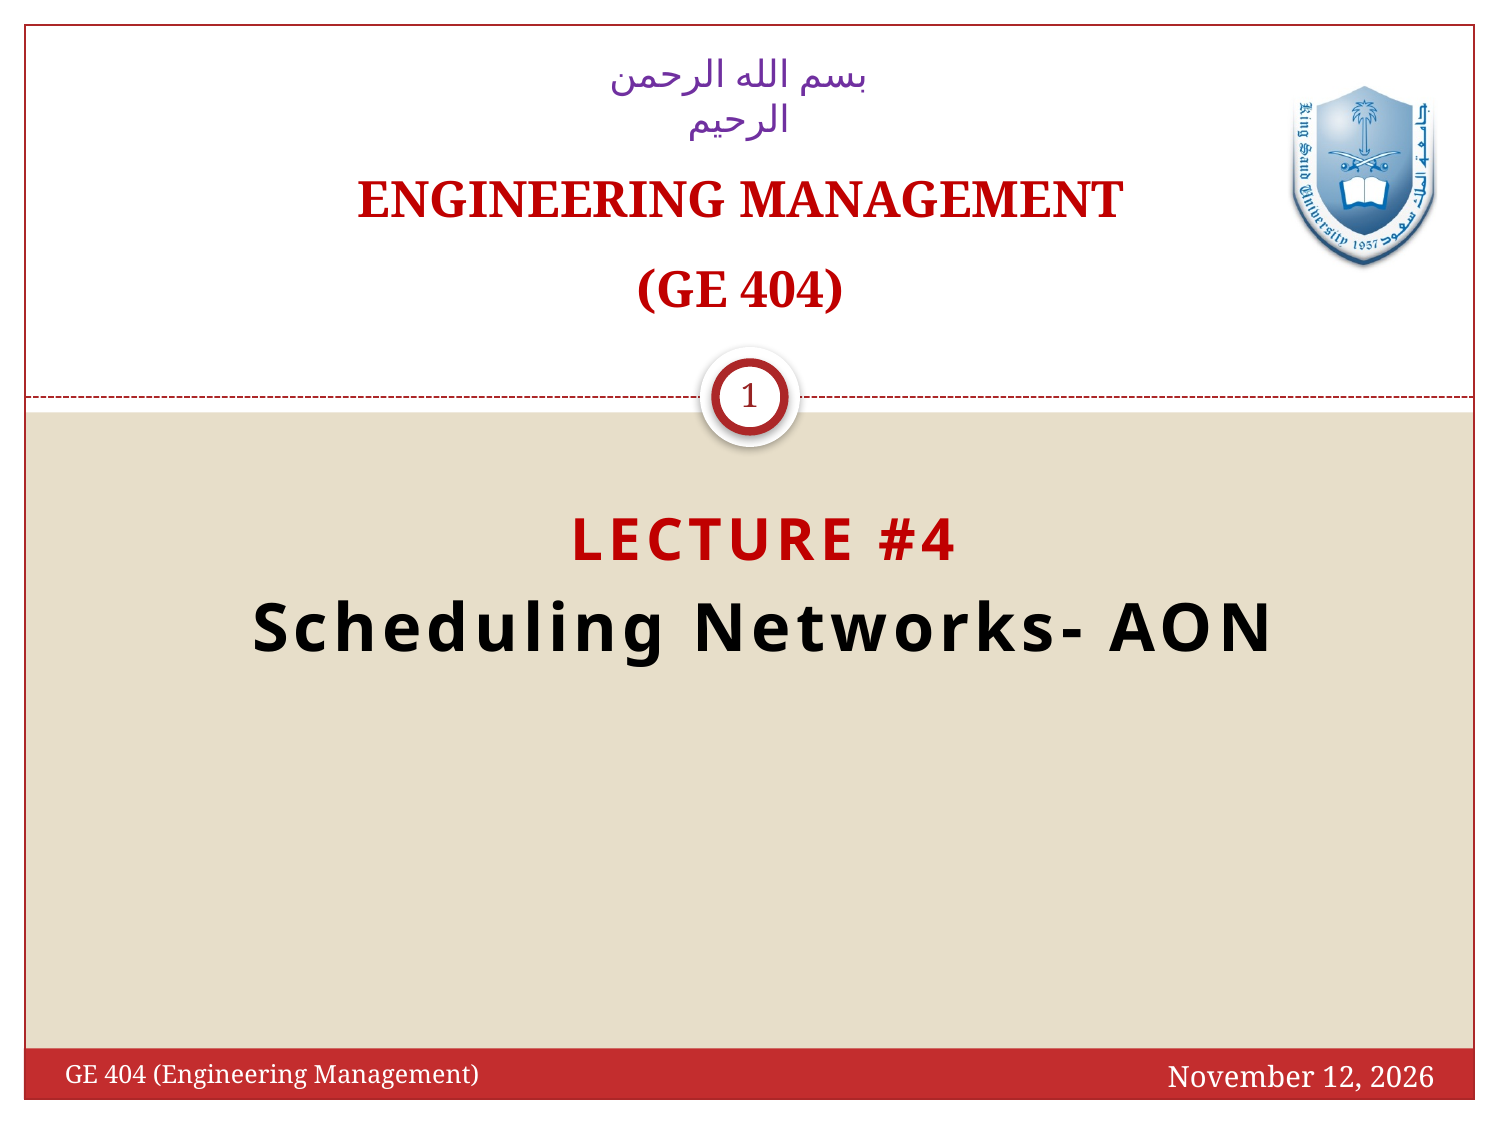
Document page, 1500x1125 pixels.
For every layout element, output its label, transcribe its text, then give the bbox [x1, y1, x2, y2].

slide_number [950, 1050, 1450, 1111]
picture [1287, 74, 1438, 273]
subtitle Lecture #4 Scheduling Networks- AON [50, 437, 1475, 675]
footer GE 404 (Engineering Management) [50, 1051, 638, 1112]
text_box بسم الله الرحمن الرحيم [561, 42, 917, 148]
slide_number 1 [712, 360, 788, 434]
title ENGINEERING MANAGEMENT (GE 404) [225, 137, 1258, 325]
